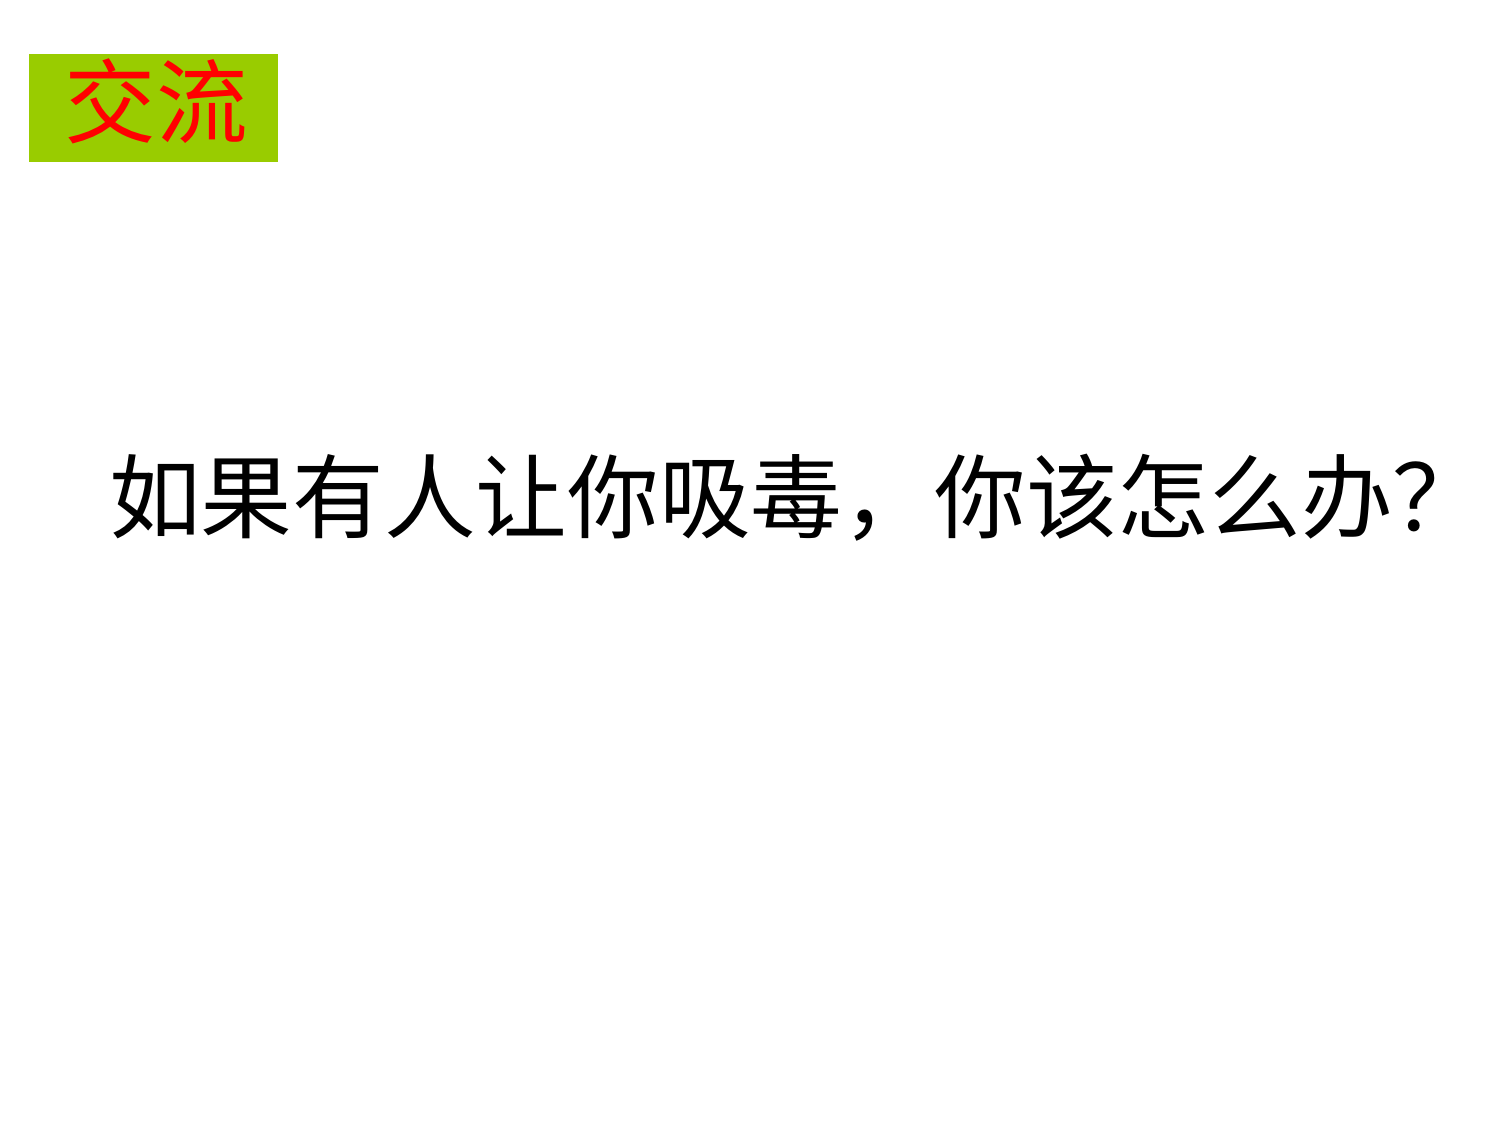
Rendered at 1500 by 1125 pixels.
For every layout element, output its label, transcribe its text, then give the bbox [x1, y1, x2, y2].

text_box 如果有人让你吸毒，你该怎么办？ [94, 432, 1500, 558]
text_box 交流 [49, 37, 338, 163]
text_box [29, 54, 49, 161]
